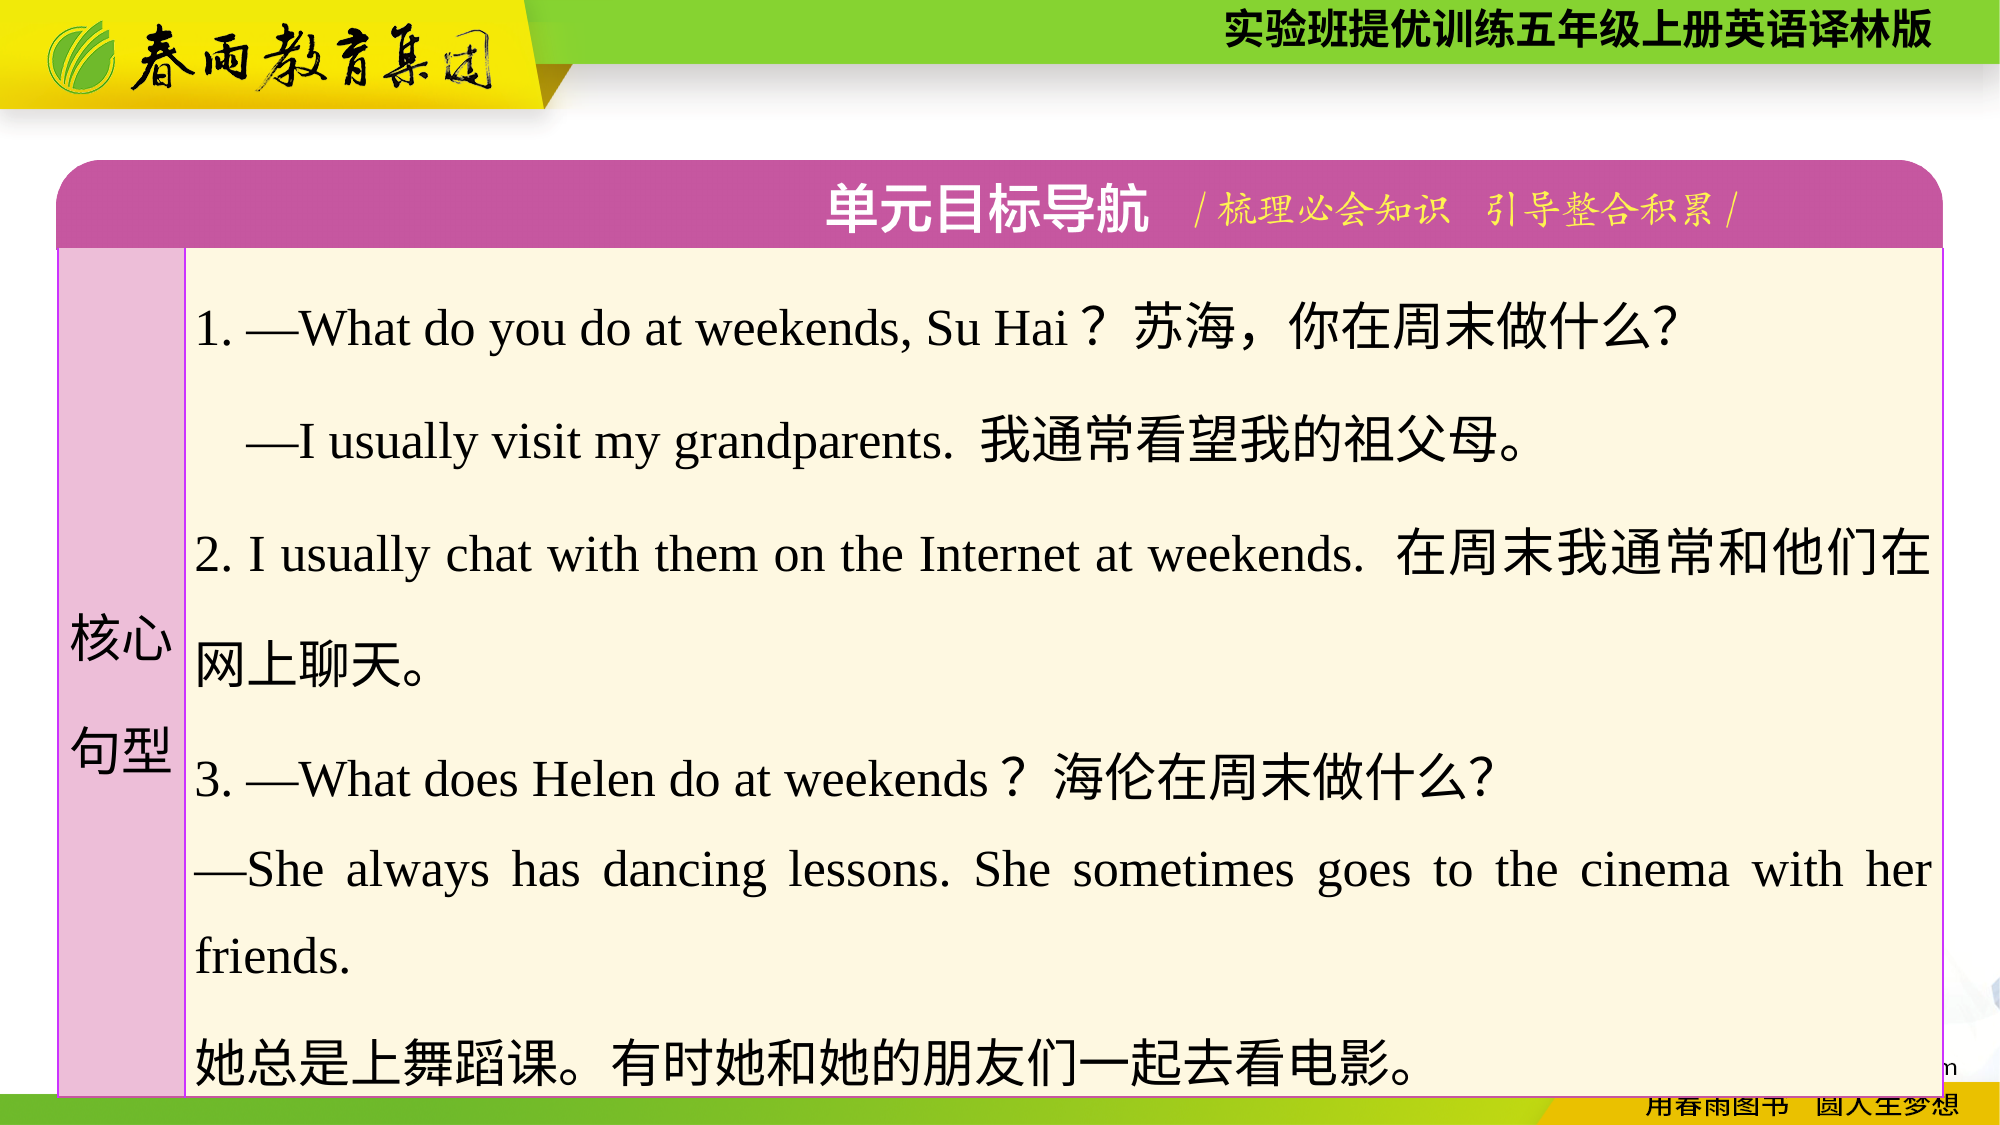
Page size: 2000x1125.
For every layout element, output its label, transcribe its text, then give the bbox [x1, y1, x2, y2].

table_header 1. —What do you do at weekends, Su Hai？苏海，你在周末做什么？ —I usually visit my grandparents. 我通常看望我的祖父母。 2. I usually chat with them on the Internet at weekends. 在周末我通常和他们在网上聊天。 3. —What does Helen do at weekends？海伦在周末做什么？ —She always has dancing lessons. She sometimes goes to the cinema with her friends. 她总是上舞蹈课。有时她和她的朋友们一起去看电影。 [186, 261, 1942, 1096]
table_header 核心 句型 [59, 261, 184, 1096]
picture [0, 0, 2000, 1125]
